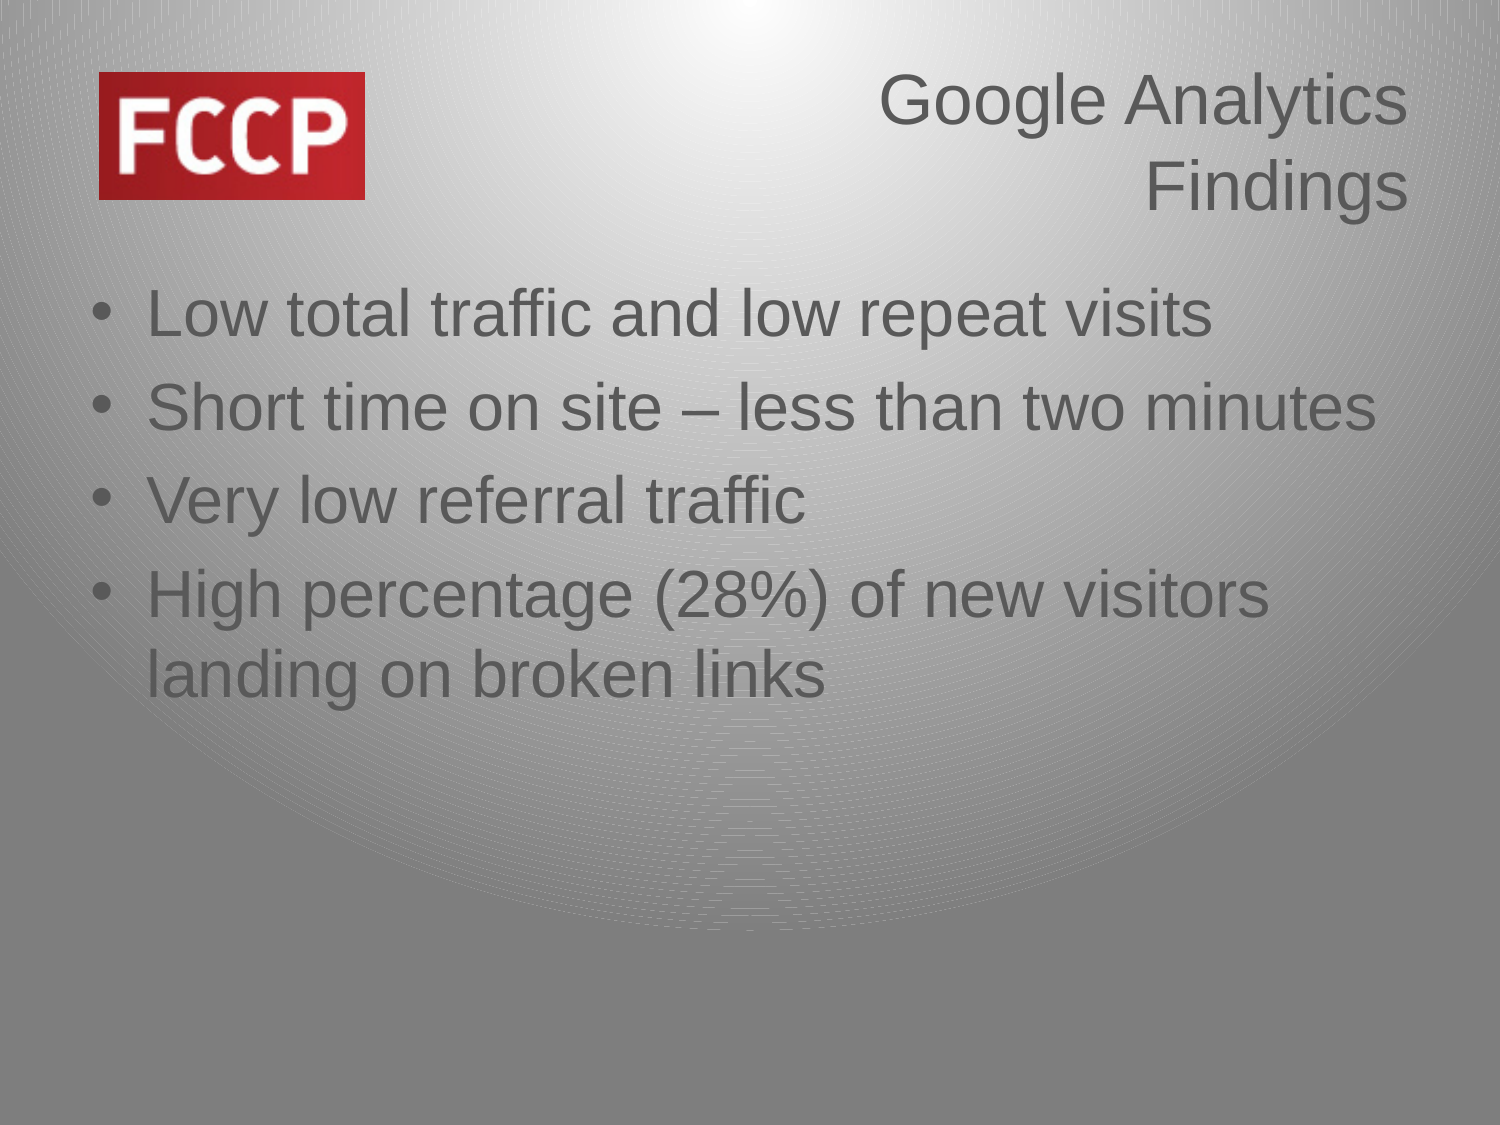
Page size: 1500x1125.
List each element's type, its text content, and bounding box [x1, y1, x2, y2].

title Google Analytics Findings [75, 45, 1425, 233]
picture [99, 72, 365, 201]
list Low total traffic and low repeat visits Short time on site – less than two minutes Very low referral traffic High percentage (28%) of new visitors landing on broken links [75, 262, 1425, 1005]
